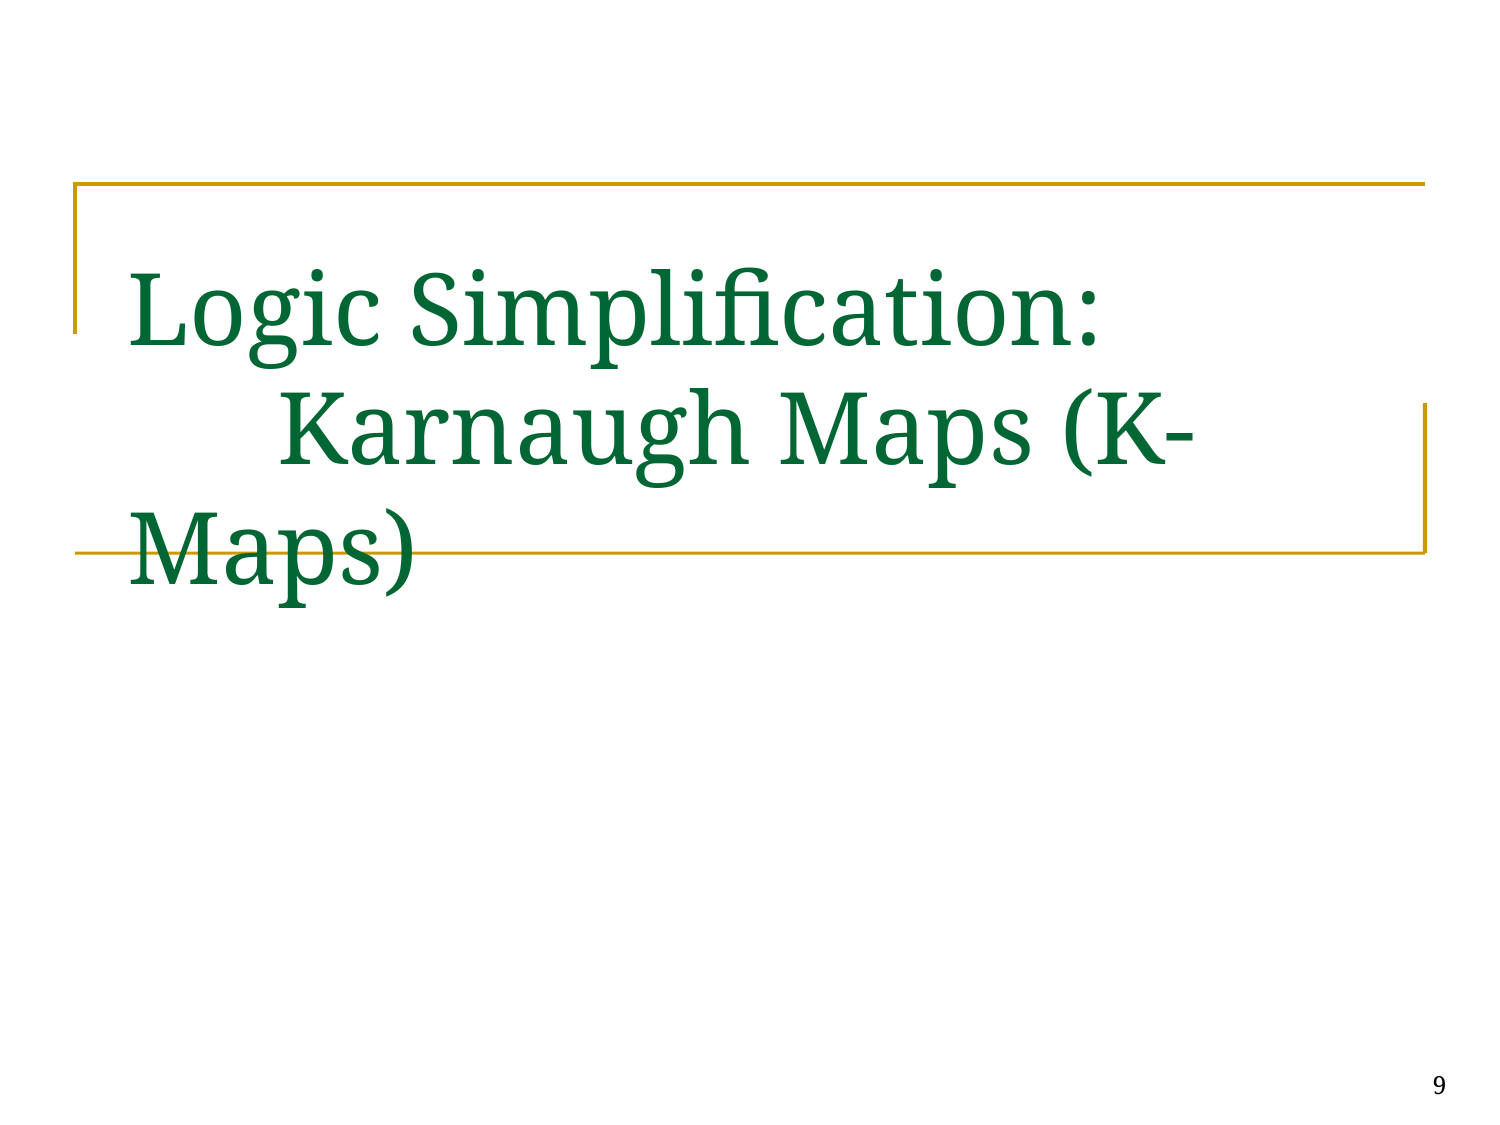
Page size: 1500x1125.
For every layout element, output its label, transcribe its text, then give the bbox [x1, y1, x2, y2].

title Logic Simplification: Karnaugh Maps (K-Maps) [112, 237, 1413, 525]
slide_number 9 [1111, 1036, 1462, 1112]
